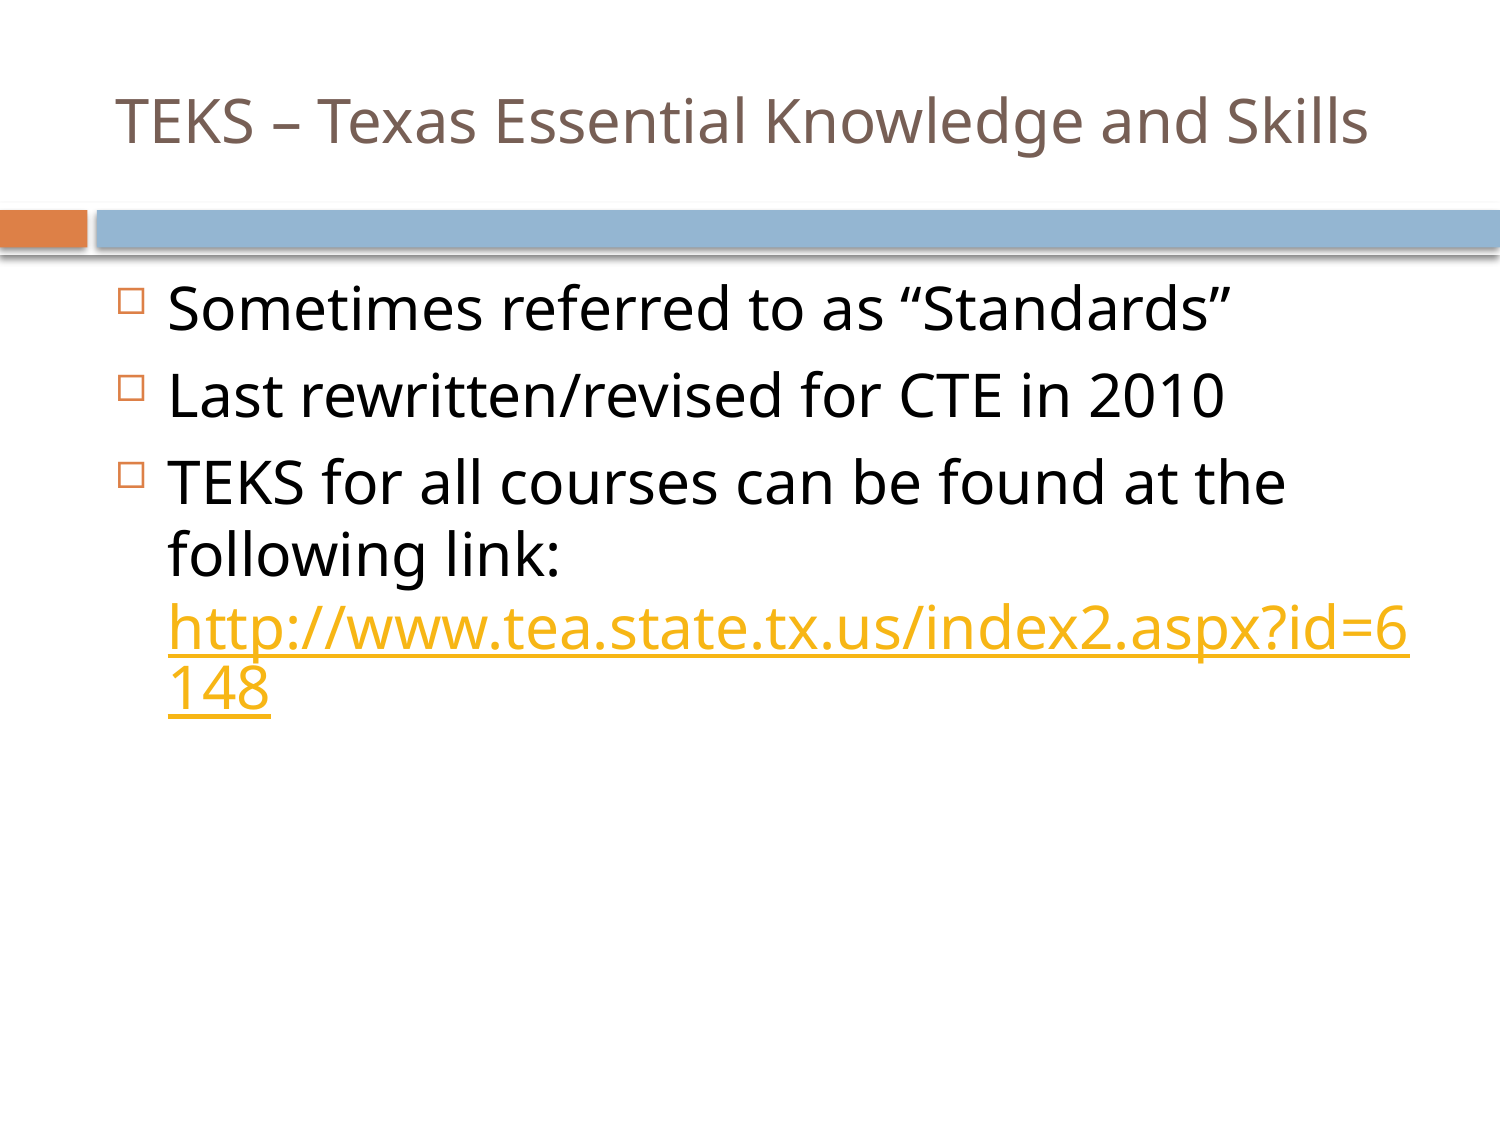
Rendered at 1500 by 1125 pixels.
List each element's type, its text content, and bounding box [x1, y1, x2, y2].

title TEKS – Texas Essential Knowledge and Skills [100, 37, 1438, 200]
list Sometimes referred to as “Standards” Last rewritten/revised for CTE in 2010 TEKS for all courses can be found at the following link: http://www.tea.state.tx.us/index2.aspx?id=6148 [100, 262, 1438, 1000]
